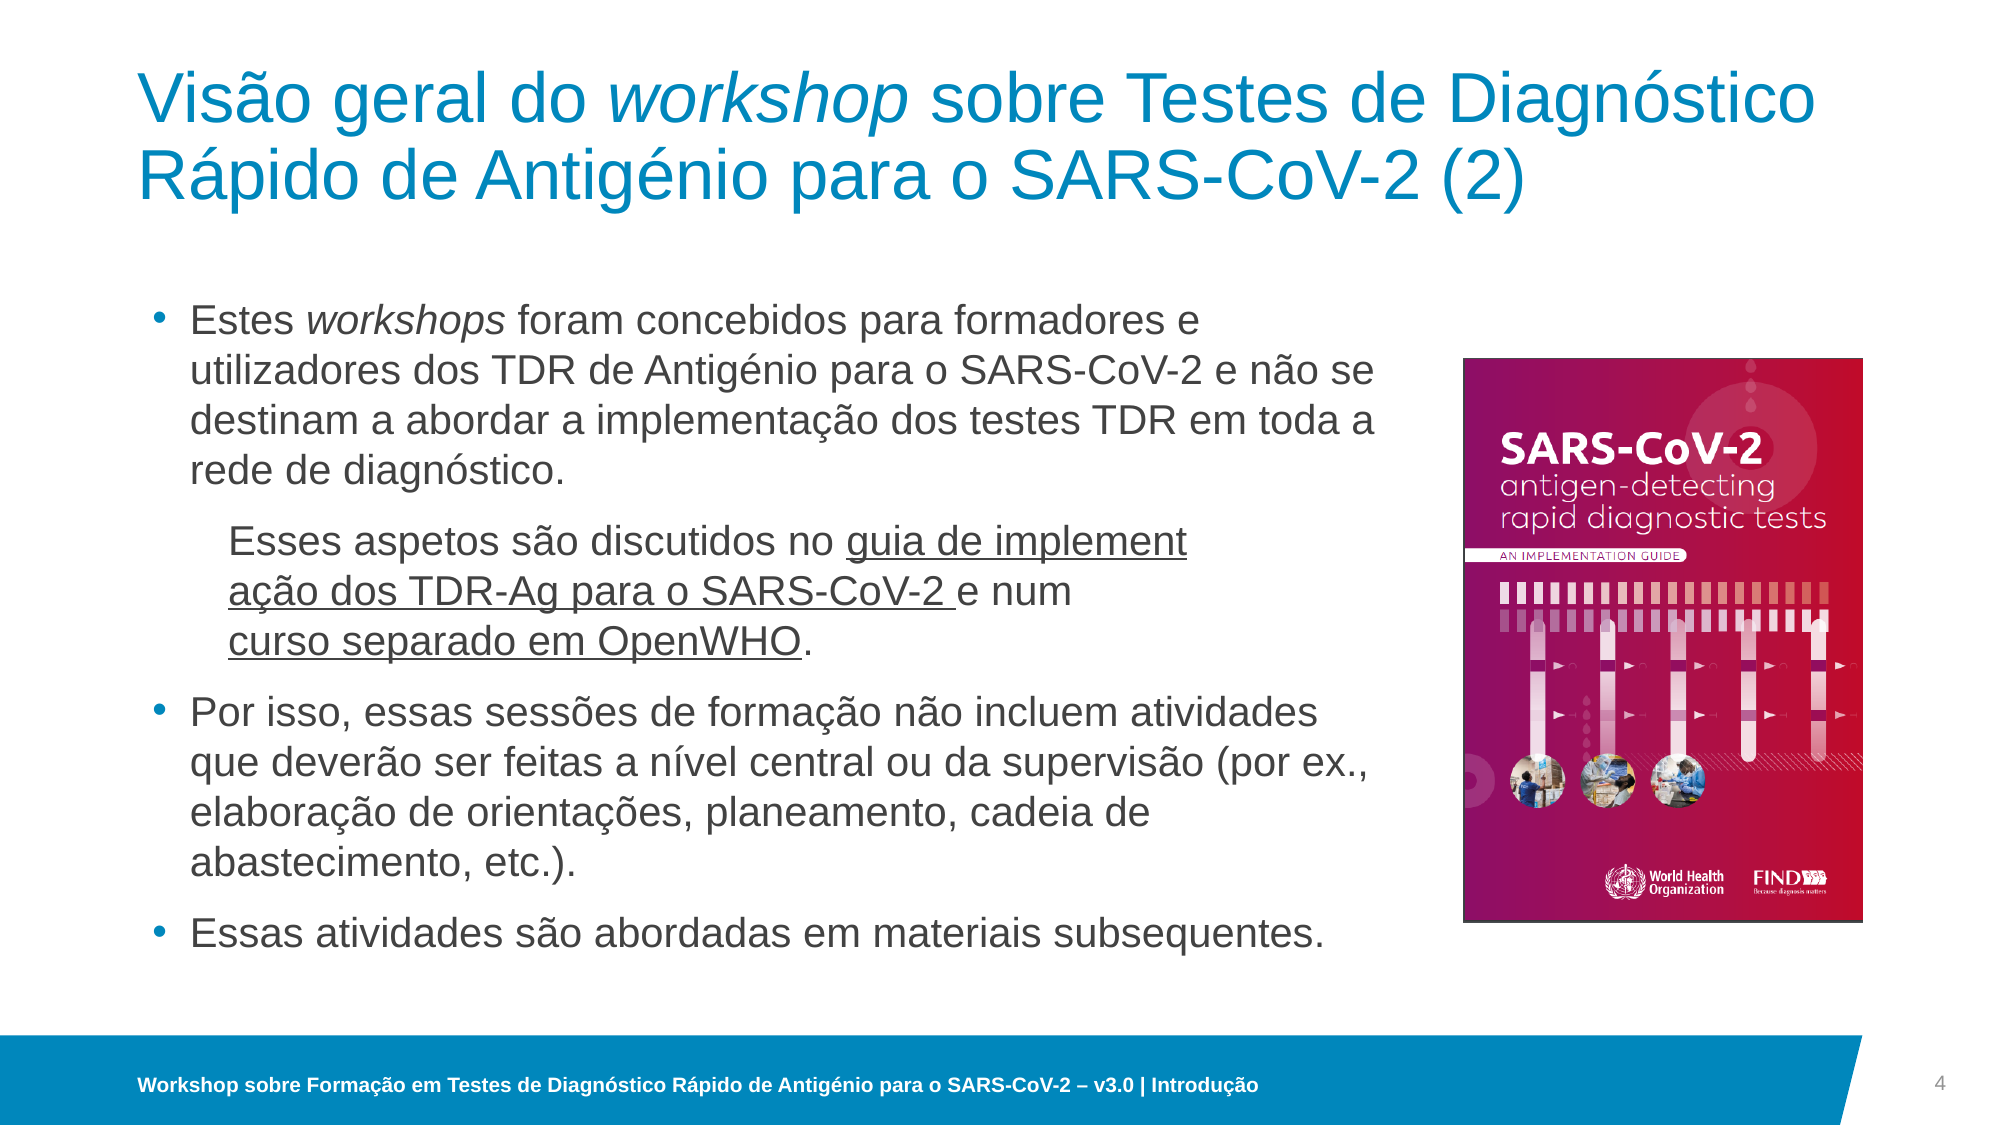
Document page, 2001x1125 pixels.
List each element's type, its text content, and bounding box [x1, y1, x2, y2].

slide_number 4 [1862, 1035, 1947, 1125]
title Visão geral do workshop sobre Testes de Diagnóstico Rápido de Antigénio para o SARS-CoV-2 (2) [137, 59, 1863, 215]
list Estes workshops foram concebidos para formadores e utilizadores dos TDR de Antigénio para o SARS-CoV-2 e não se destinam a abordar a implementação dos testes TDR em toda a rede de diagnóstico. Esses aspetos são discutidos no guia de implementação dos TDR-Ag para o SARS-CoV-2 e num curso separado em OpenWHO. Por isso, essas sessões de formação não incluem atividades que deverão ser feitas a nível central ou da supervisão (por ex., elaboração de orientações, planeamento, cadeia de abastecimento, etc.). Essas atividades são abordadas em materiais subsequentes. [137, 284, 1416, 1014]
picture [1463, 358, 1863, 923]
footer Workshop sobre Formação em Testes de Diagnóstico Rápido de Antigénio para o SARS-CoV-2 – v3.0 | Introdução [137, 1042, 1338, 1125]
